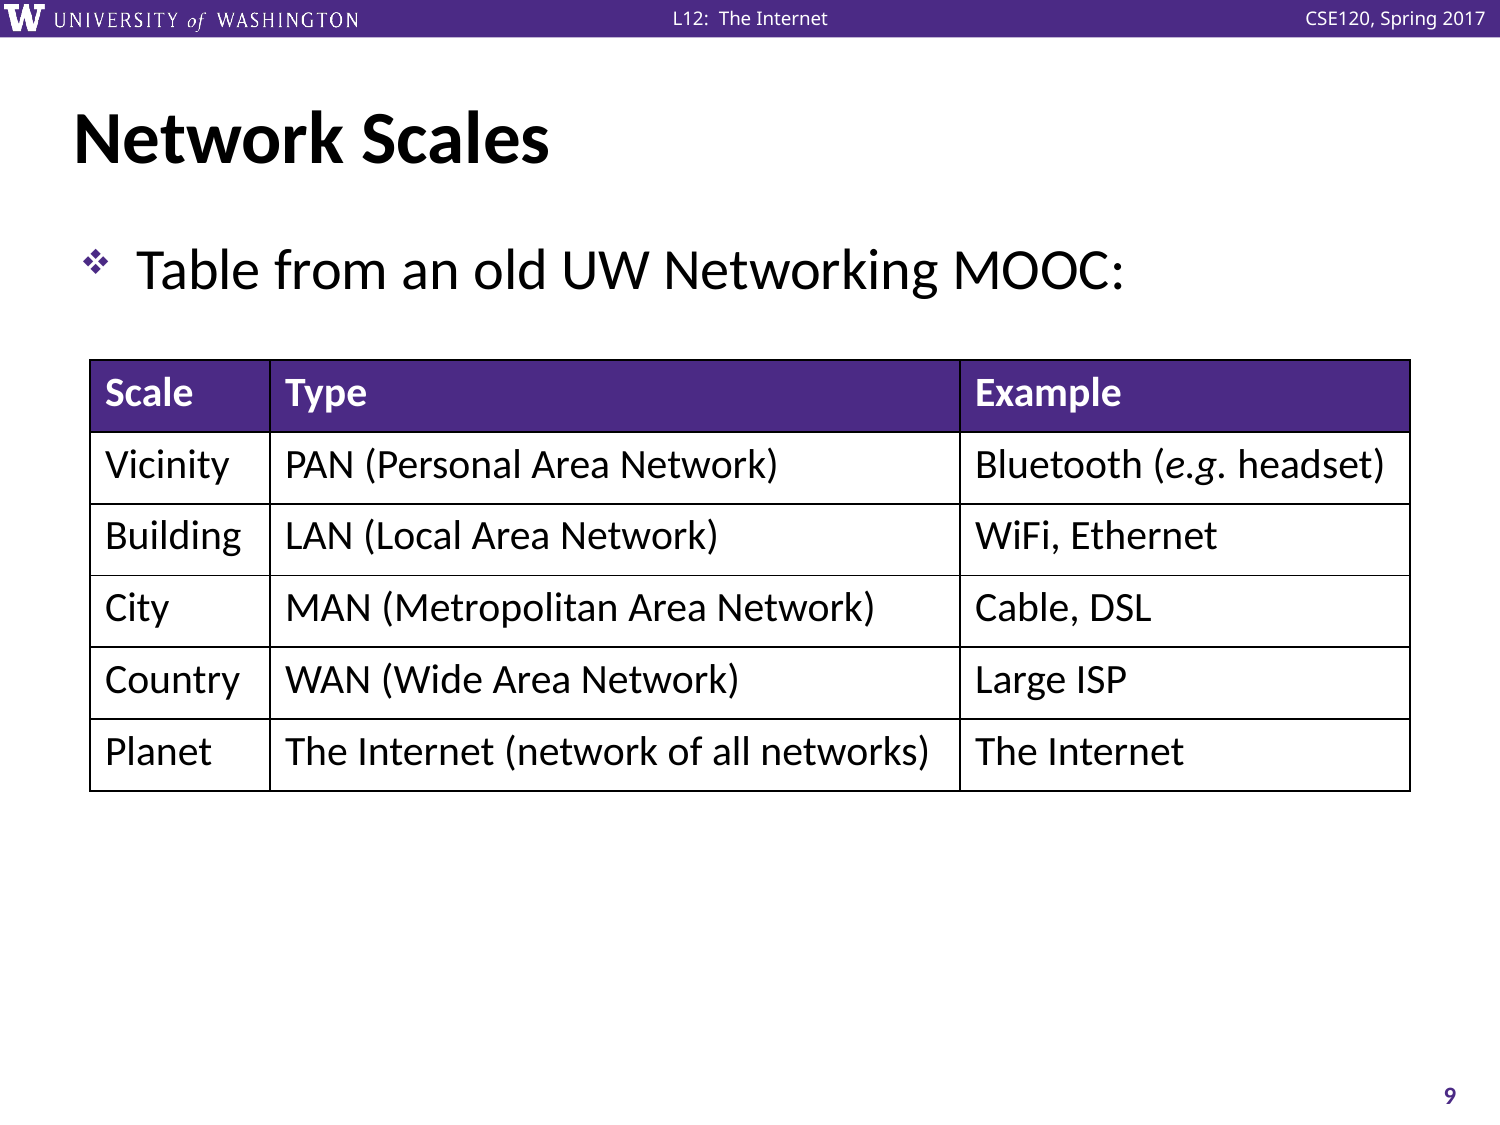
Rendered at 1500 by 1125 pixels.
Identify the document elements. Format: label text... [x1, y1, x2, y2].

picture [4, 4, 358, 32]
title Network Scales [58, 71, 1438, 197]
table_header Scale [91, 361, 269, 431]
table_header Example [961, 361, 1409, 431]
table_header Type [271, 361, 959, 431]
table_cell City [91, 576, 269, 646]
table_cell The Internet [961, 720, 1409, 790]
table_cell Large ISP [961, 648, 1409, 718]
list Table from an old UW Networking MOOC: [64, 223, 1438, 1040]
table_cell Cable, DSL [961, 576, 1409, 646]
table_cell Building [91, 505, 269, 575]
table_cell Planet [91, 720, 269, 790]
table_cell Bluetooth (e.g. headset) [961, 433, 1409, 503]
slide_number 9 [1400, 1065, 1500, 1125]
table_cell PAN (Personal Area Network) [271, 433, 959, 503]
table_cell Country [91, 648, 269, 718]
table_cell LAN (Local Area Network) [271, 505, 959, 575]
table_cell WiFi, Ethernet [961, 505, 1409, 575]
table_cell MAN (Metropolitan Area Network) [271, 576, 959, 646]
table_cell WAN (Wide Area Network) [271, 648, 959, 718]
table_cell Vicinity [91, 433, 269, 503]
table_cell The Internet (network of all networks) [271, 720, 959, 790]
